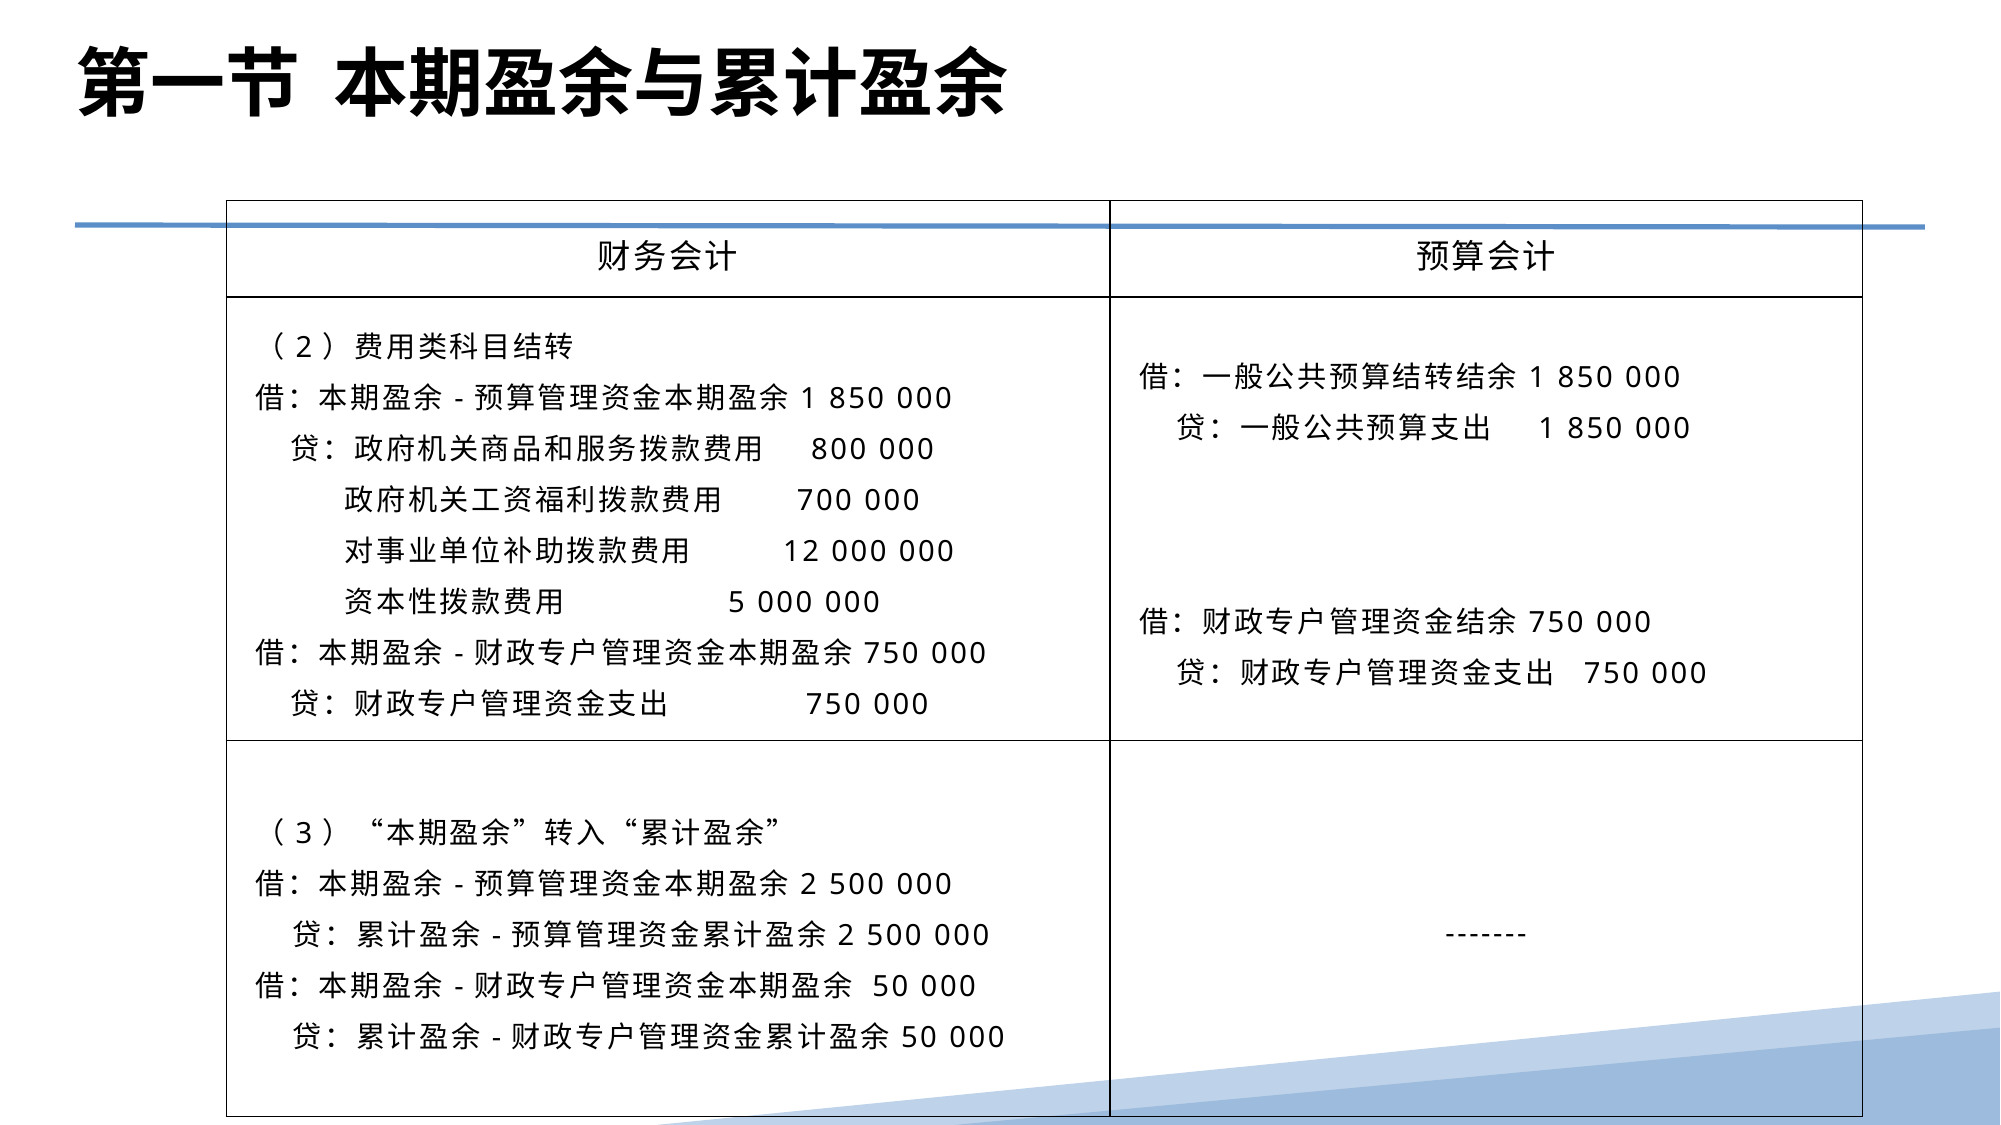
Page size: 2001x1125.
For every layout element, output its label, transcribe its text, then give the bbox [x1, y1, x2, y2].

table_header 财务会计 [227, 228, 1109, 296]
table_header 预算会计 [1111, 201, 1862, 224]
table_cell 借：一般公共预算结转结余1 850 000 贷：一般公共预算支出 1 850 000 借：财政专户管理资金结余750 000 贷：财政专户管理资金支出 750 000 [1111, 298, 1862, 740]
table_cell ------- [1111, 741, 1862, 991]
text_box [74, 224, 1925, 228]
text_box 第一节 本期盈余与累计盈余 [75, 24, 1925, 125]
table_header 财务会计 [227, 201, 1109, 224]
table_cell （2）费用类科目结转 借：本期盈余-预算管理资金本期盈余1 850 000 贷：政府机关商品和服务拨款费用 800 000 政府机关工资福利拨款费用 700 000 对事业单位补助拨款费用 12 000 000 资本性拨款费用 5 000 000 借：本期盈余-财政专户管理资金本期盈余750 000 贷：财政专户管理资金支出 750 000 [227, 298, 1109, 740]
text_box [656, 991, 2000, 1125]
table_header 预算会计 [1111, 228, 1862, 296]
table_cell （3）“本期盈余”转入“累计盈余” 借：本期盈余-预算管理资金本期盈余2 500 000 贷：累计盈余-预算管理资金累计盈余2 500 000 借：本期盈余-财政专户管理资金本期盈余 50 000 贷：累计盈余-财政专户管理资金累计盈余50 000 [227, 741, 1109, 1116]
